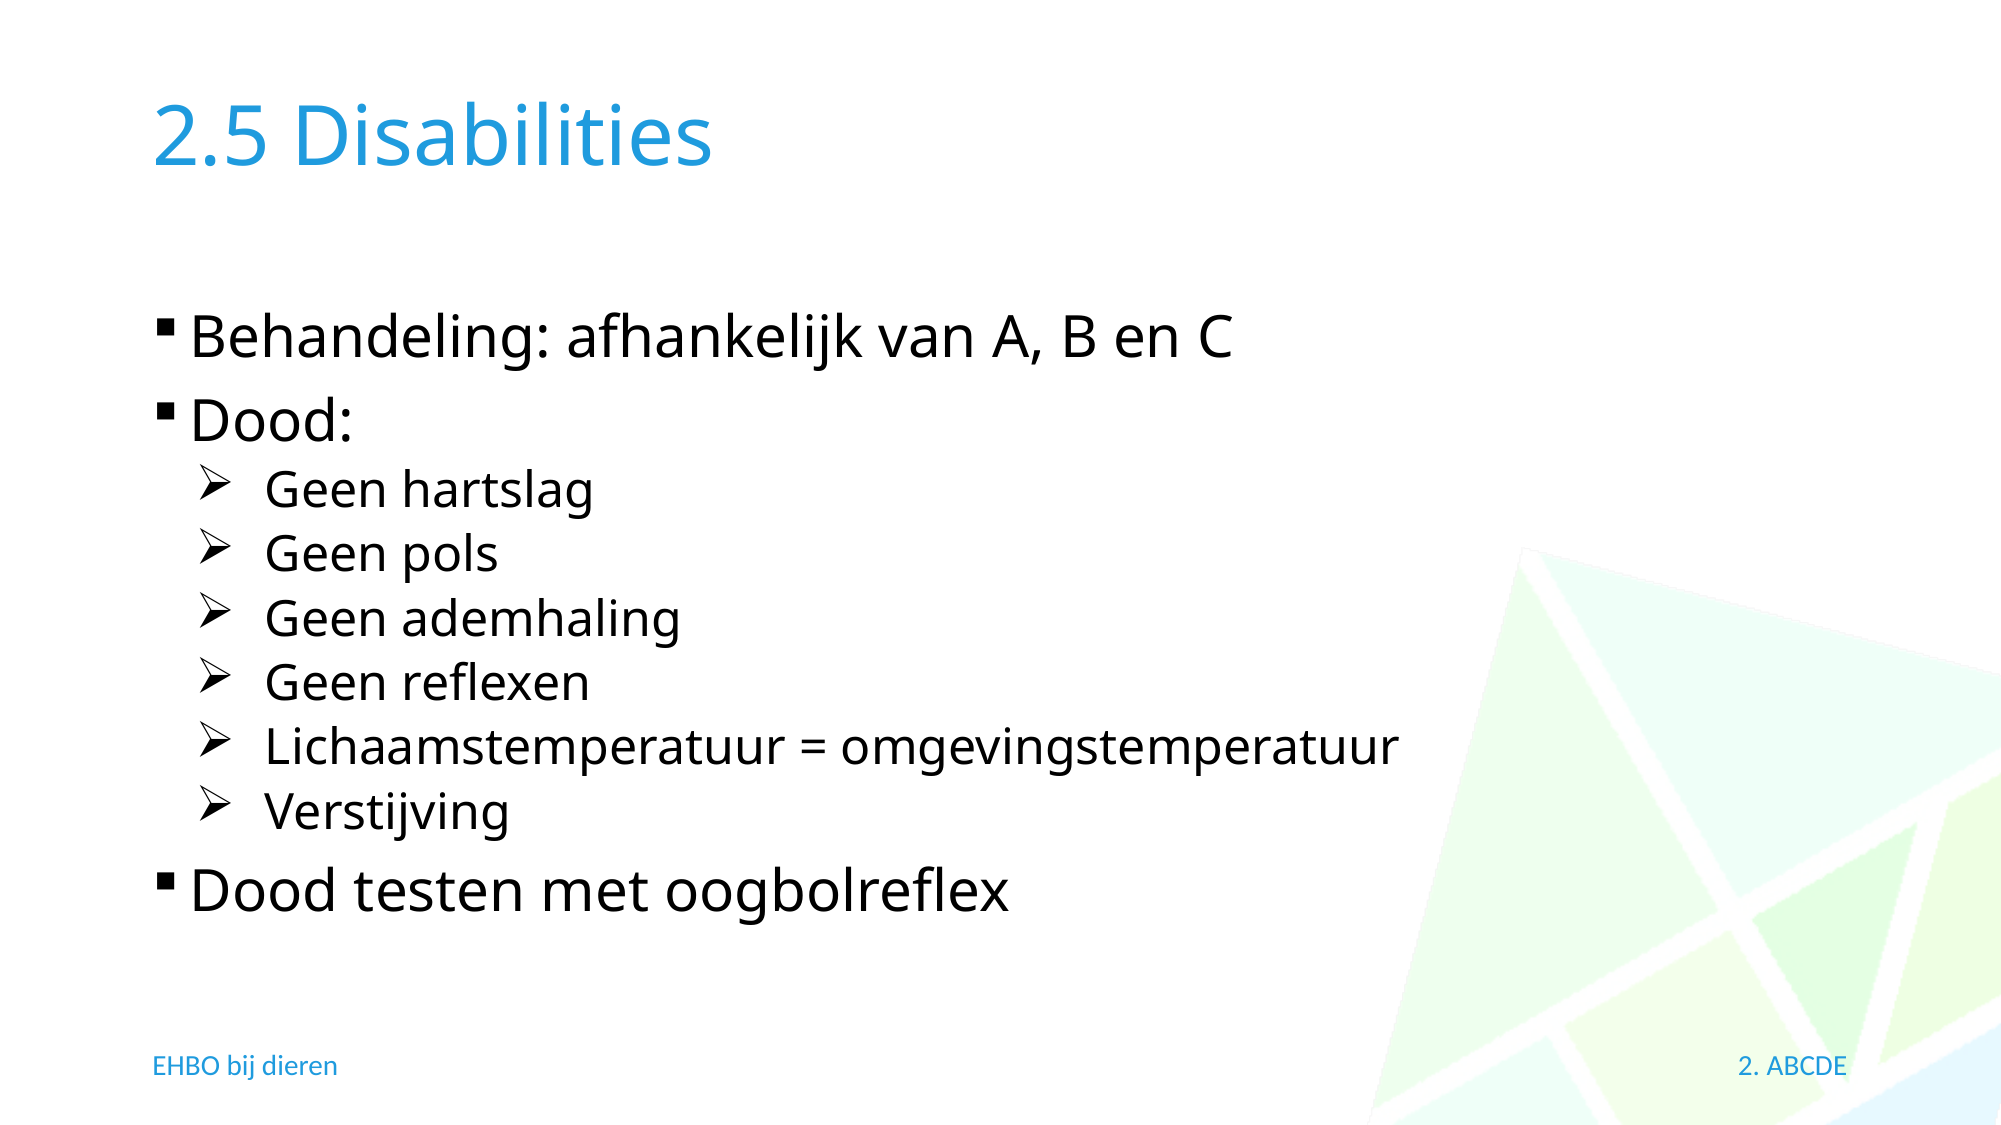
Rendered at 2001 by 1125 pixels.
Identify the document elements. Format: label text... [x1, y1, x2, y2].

list Behandeling: afhankelijk van A, B en C Dood: Geen hartslag Geen pols Geen ademhaling Geen reflexen Lichaamstemperatuur = omgevingstemperatuur Verstijving Dood testen met oogbolreflex [137, 299, 1863, 1014]
list EHBO bij dieren [137, 1042, 588, 1103]
title 2.5 Disabilities [137, 59, 1863, 218]
list 2. ABCDE [1412, 1042, 1863, 1103]
